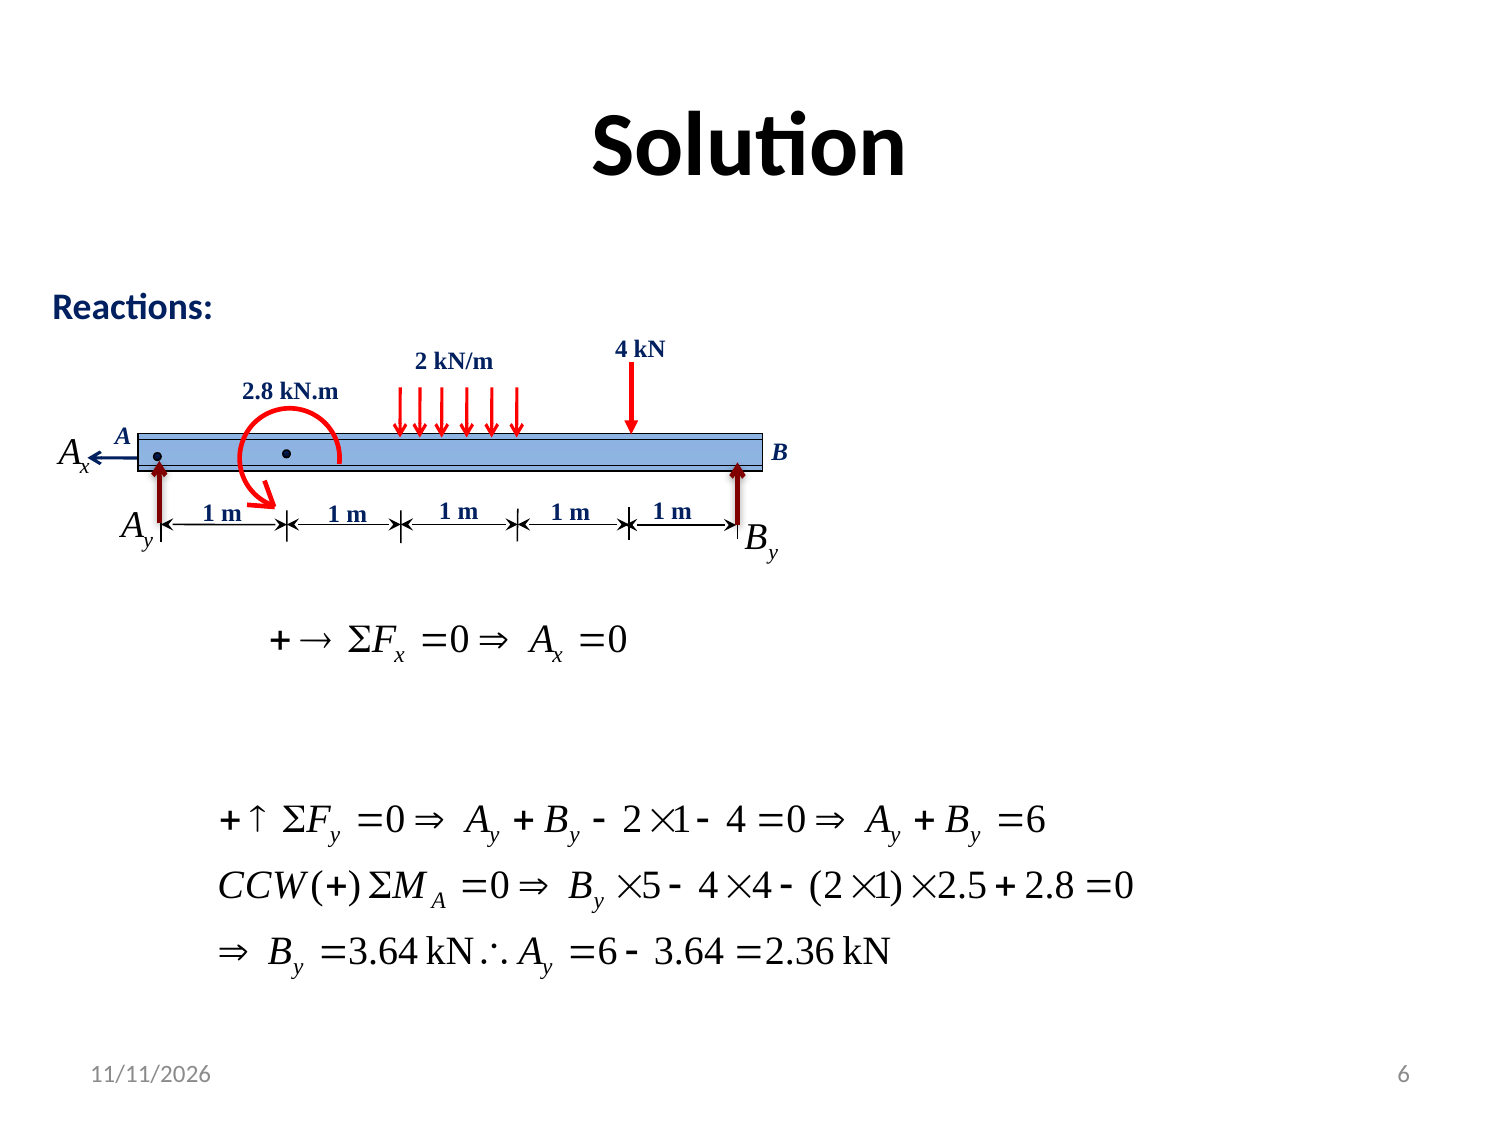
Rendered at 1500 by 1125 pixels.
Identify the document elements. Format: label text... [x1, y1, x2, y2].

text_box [49, 324, 818, 573]
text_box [212, 787, 1140, 990]
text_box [262, 612, 633, 674]
slide_number 6 [1074, 1042, 1425, 1103]
text_box Reactions: [37, 274, 600, 335]
title Solution [75, 45, 1425, 233]
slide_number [75, 1042, 425, 1103]
